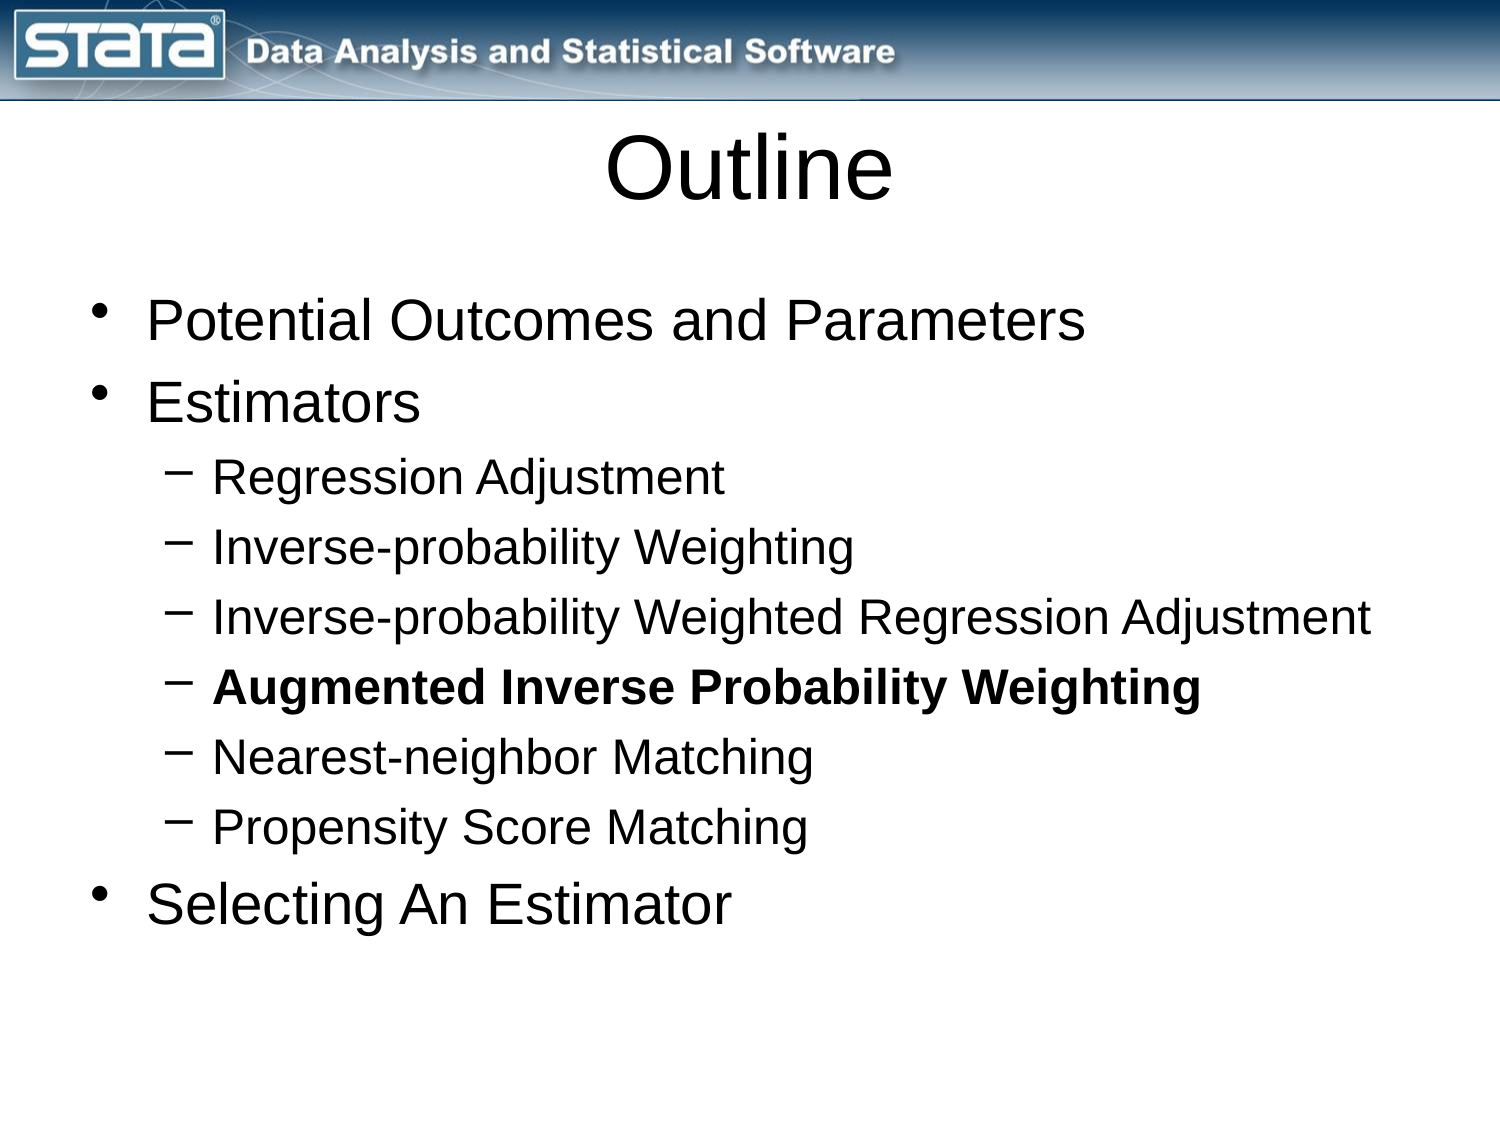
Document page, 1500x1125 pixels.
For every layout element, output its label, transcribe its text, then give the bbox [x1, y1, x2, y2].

picture [0, 0, 1500, 102]
list Potential Outcomes and Parameters Estimators Regression Adjustment Inverse-probability Weighting Inverse-probability Weighted Regression Adjustment Augmented Inverse Probability Weighting Nearest-neighbor Matching Propensity Score Matching Selecting An Estimator [75, 275, 1425, 1063]
title Outline [0, 108, 1500, 225]
